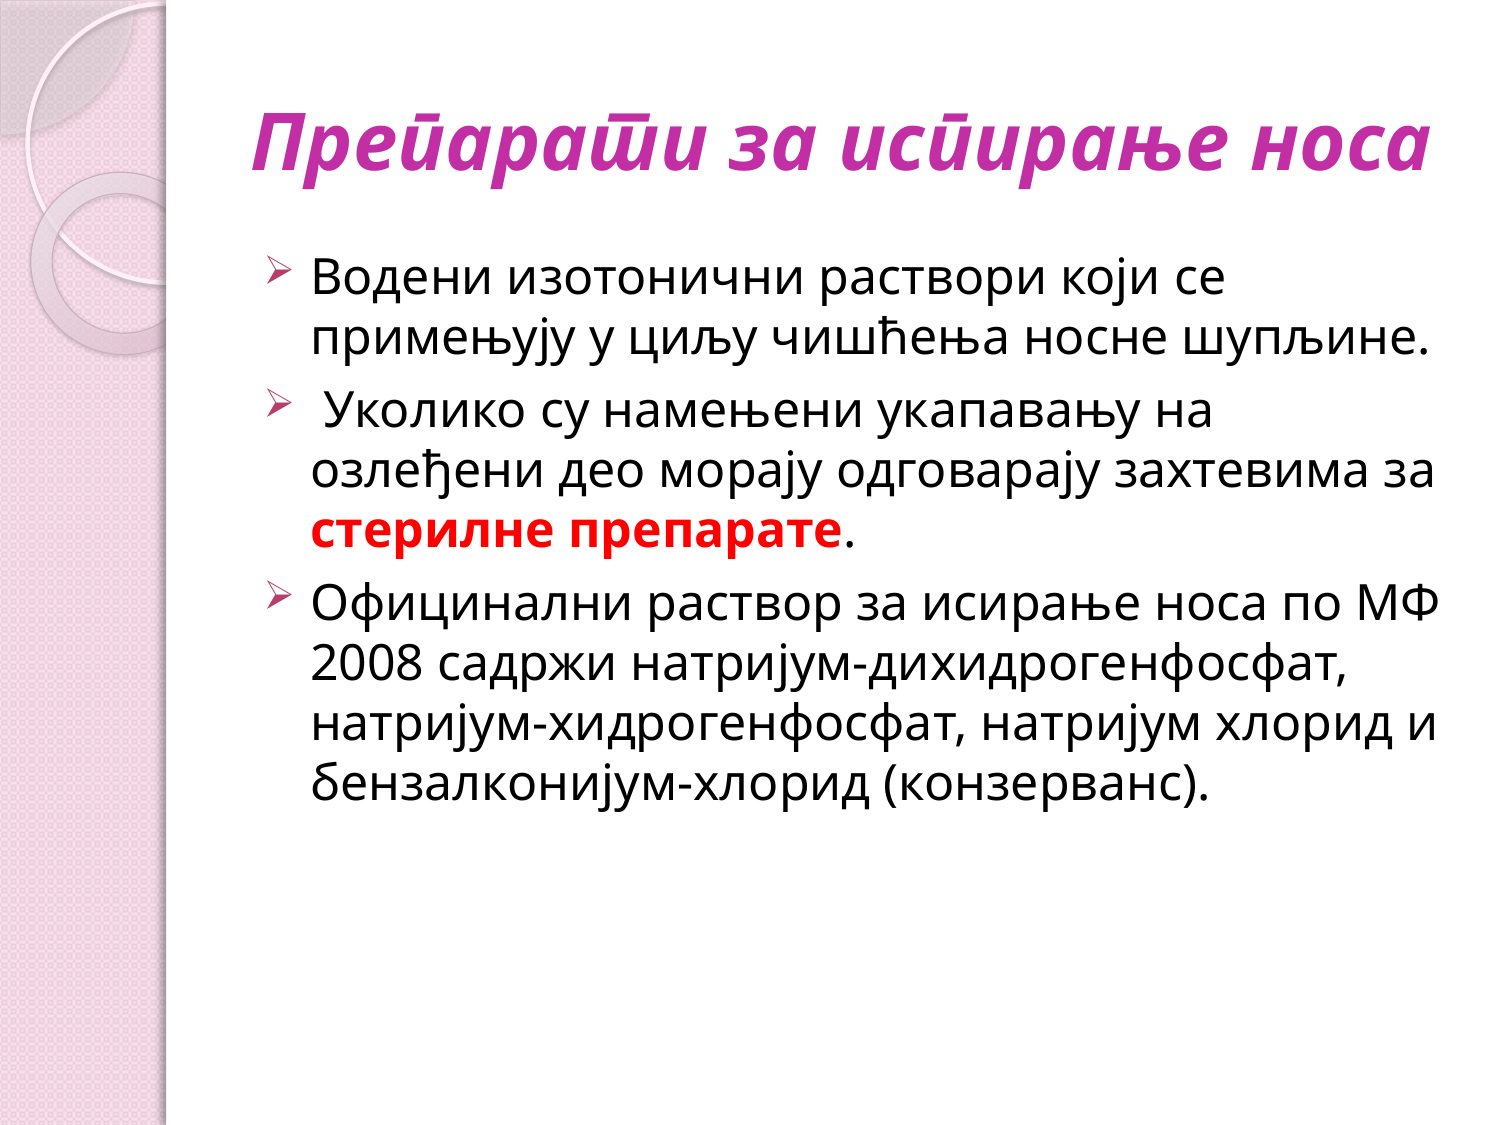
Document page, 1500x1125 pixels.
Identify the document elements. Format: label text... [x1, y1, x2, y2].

title Препарати за испирање носа [235, 45, 1466, 233]
list Водени изотонични раствори који се примењују у циљу чишћења носне шупљине. Уколико су намењени укапавању на озлеђени део морају одговарају захтевима за стерилне препарате. Официнални раствор за исирање носа по МФ 2008 садржи натријум-дихидрогенфосфат, натријум-хидрогенфосфат, натријум хлорид и бензалконијум-хлорид (конзерванс). [235, 237, 1466, 1025]
